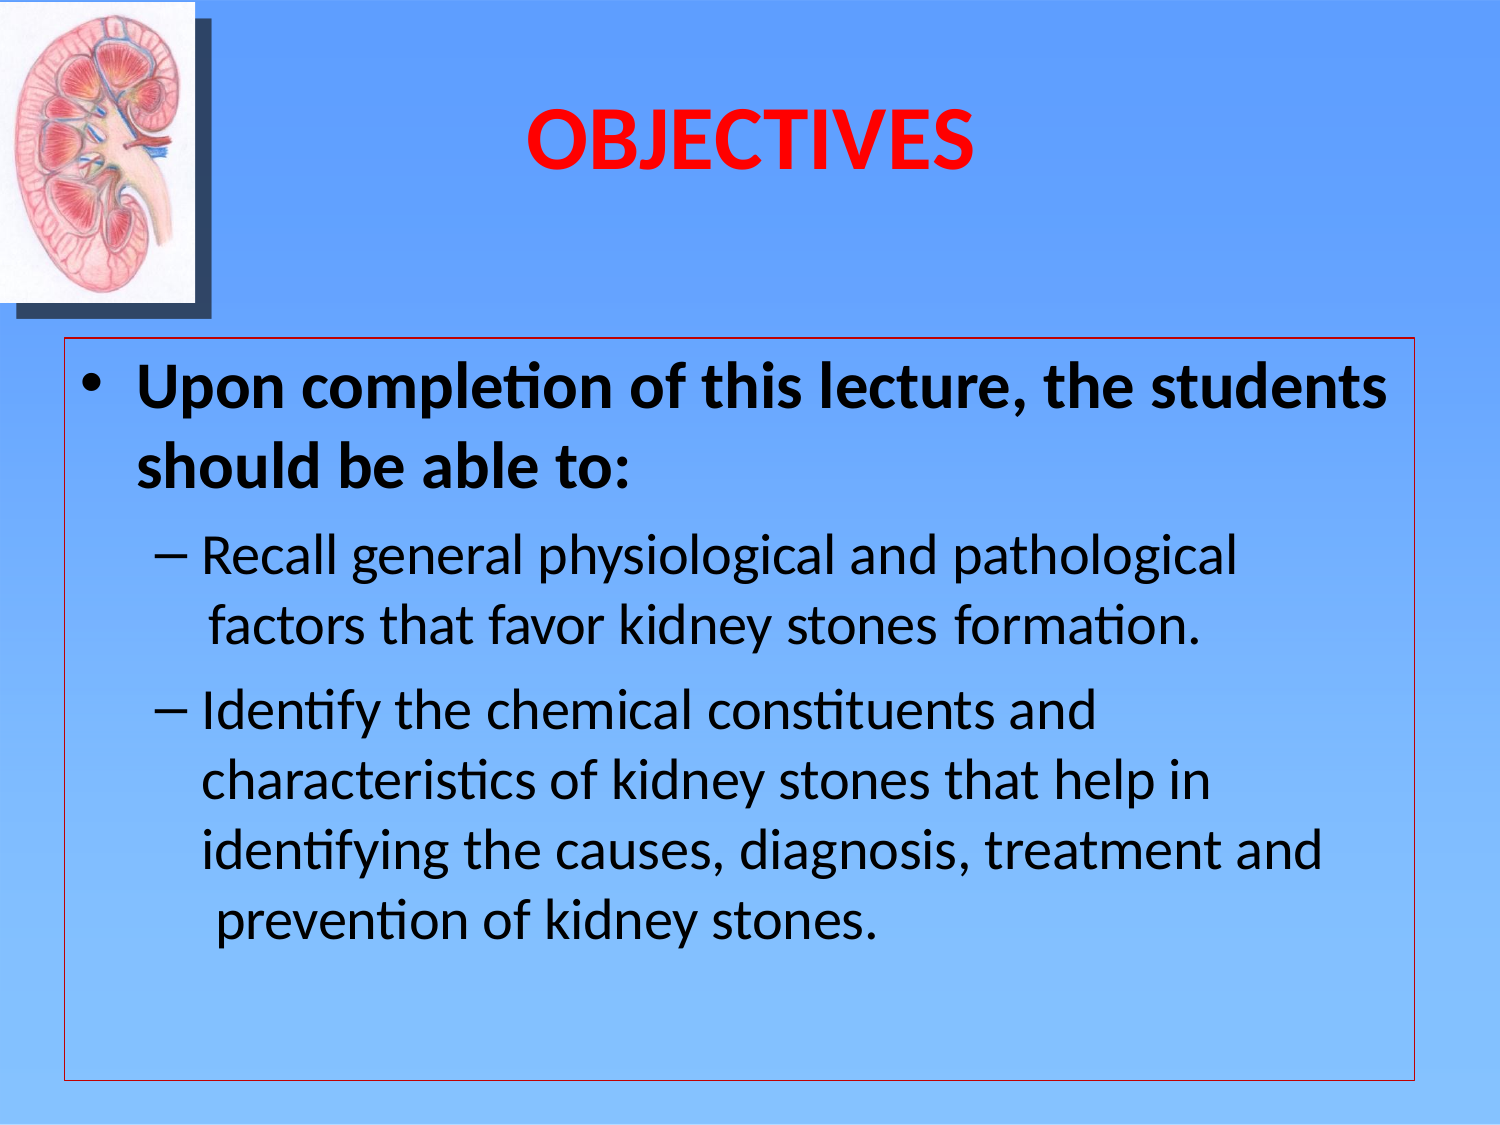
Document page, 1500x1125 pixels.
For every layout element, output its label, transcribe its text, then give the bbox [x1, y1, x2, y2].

text_box [16, 18, 212, 319]
text_box [0, 2, 196, 303]
text_box [64, 337, 1415, 1081]
title OBJECTIVES [212, 33, 1380, 266]
text_box Upon completion of this lecture, the students should be able to: Recall general physiological and pathological factors that favor kidney stones formation. Identify the chemical constituents and characteristics of kidney stones that help in identifying the causes, diagnosis, treatment and prevention of kidney stones. [77, 341, 1395, 951]
picture [0, 0, 1500, 1125]
